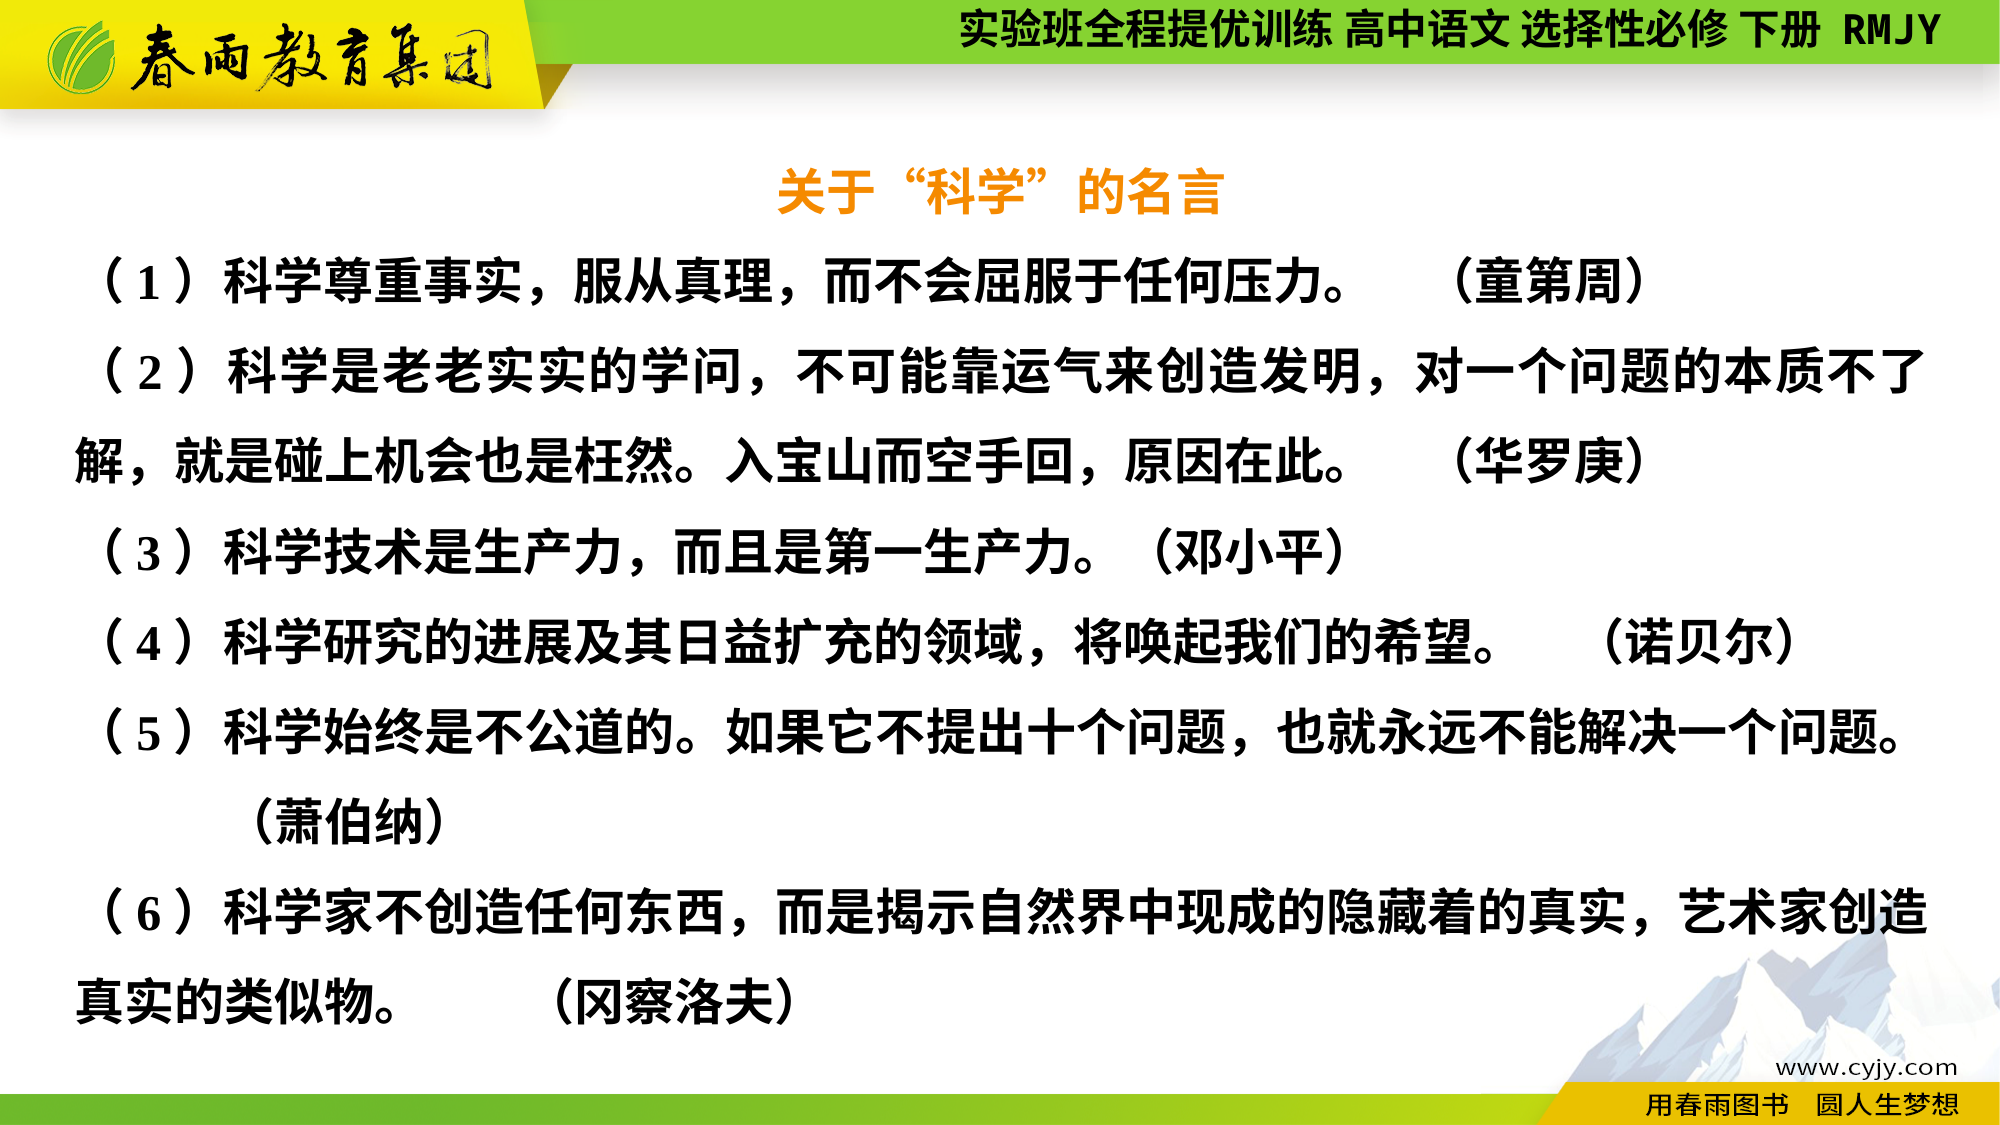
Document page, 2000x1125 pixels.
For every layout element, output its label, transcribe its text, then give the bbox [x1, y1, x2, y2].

list 关于“科学”的名言 （1）科学尊重事实，服从真理，而不会屈服于任何压力。 （童第周） （2）科学是老老实实的学问，不可能靠运气来创造发明，对一个问题的本质不了解，就是碰上机会也是枉然。入宝山而空手回，原因在此。 （华罗庚） （3）科学技术是生产力，而且是第一生产力。 （邓小平） （4）科学研究的进展及其日益扩充的领域，将唤起我们的希望。 （诺贝尔） （5）科学始终是不公道的。如果它不提出十个问题，也就永远不能解决一个问题。 （萧伯纳） （6）科学家不创造任何东西，而是揭示自然界中现成的隐藏着的真实，艺术家创造真实的类似物。 （冈察洛夫） [59, 122, 1944, 1035]
picture [0, 0, 2000, 1125]
